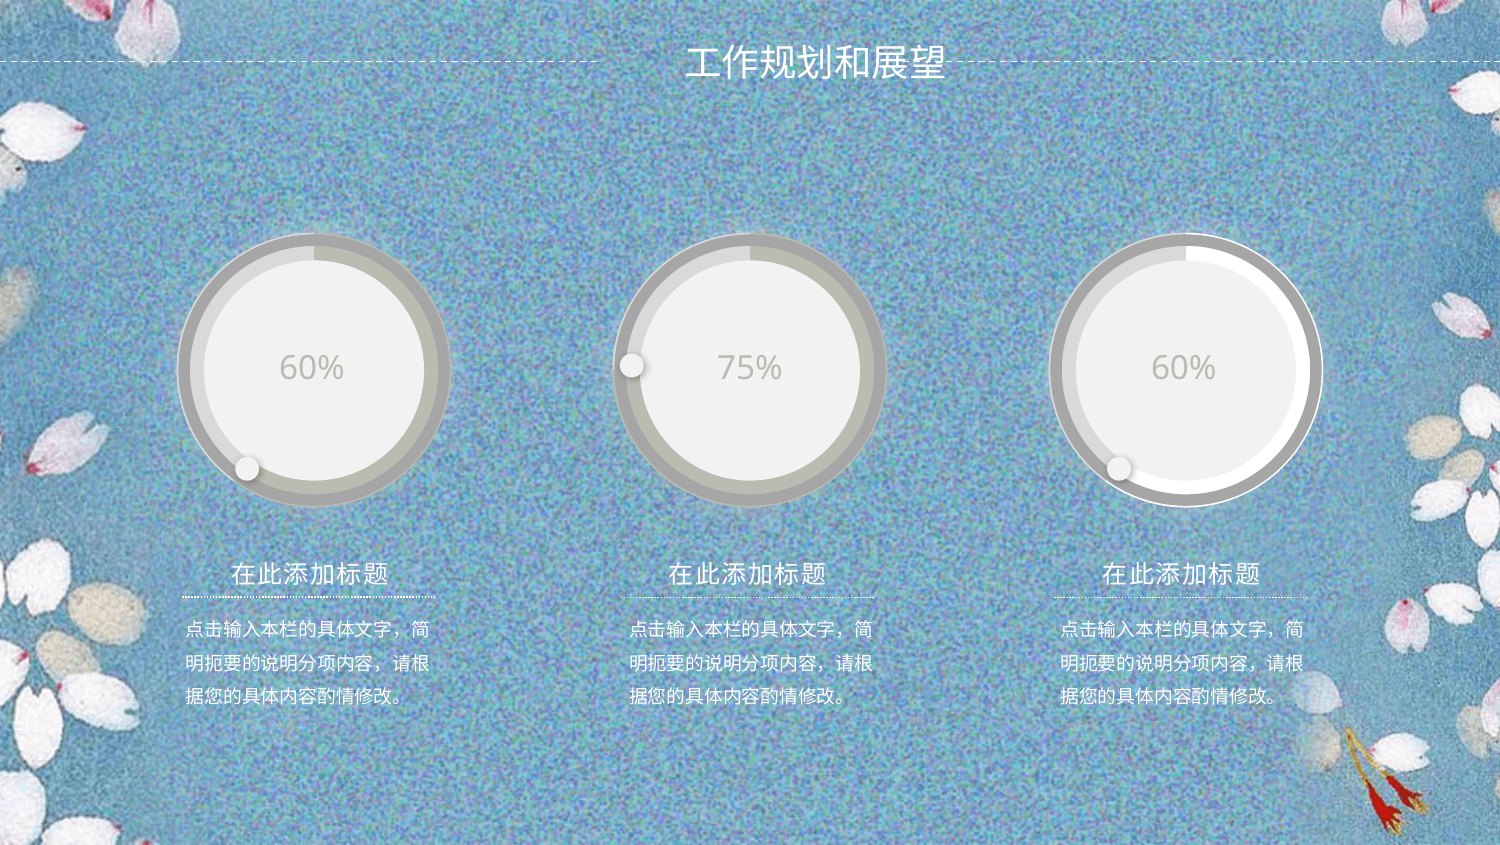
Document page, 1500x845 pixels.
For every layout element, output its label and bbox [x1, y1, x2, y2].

text_box [1044, 551, 1335, 717]
text_box [565, 185, 935, 556]
text_box [610, 551, 904, 717]
text_box [170, 551, 461, 717]
picture [0, 0, 1500, 845]
text_box [129, 185, 499, 556]
text_box [1000, 185, 1371, 556]
